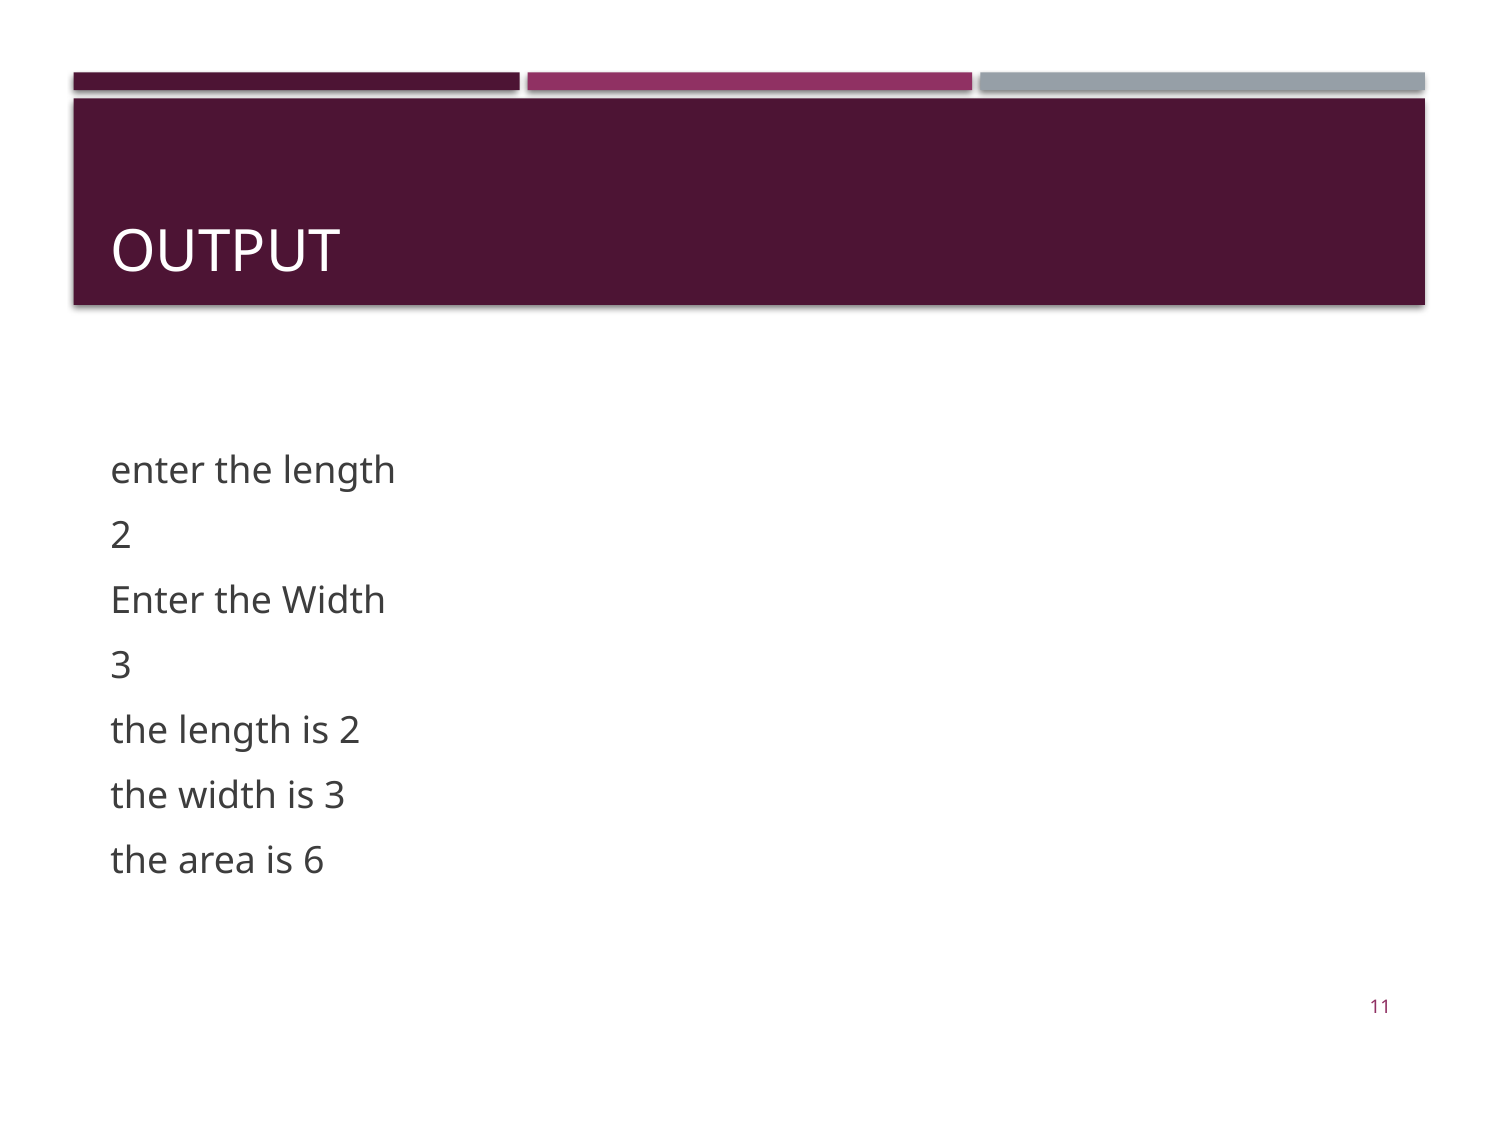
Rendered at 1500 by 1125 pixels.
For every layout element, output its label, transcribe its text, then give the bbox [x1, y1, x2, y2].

title Output [95, 112, 1406, 291]
list enter the length 2 Enter the Width 3 the length is 2 the width is 3 the area is 6 [95, 365, 1406, 962]
slide_number 11 [1279, 977, 1406, 1037]
